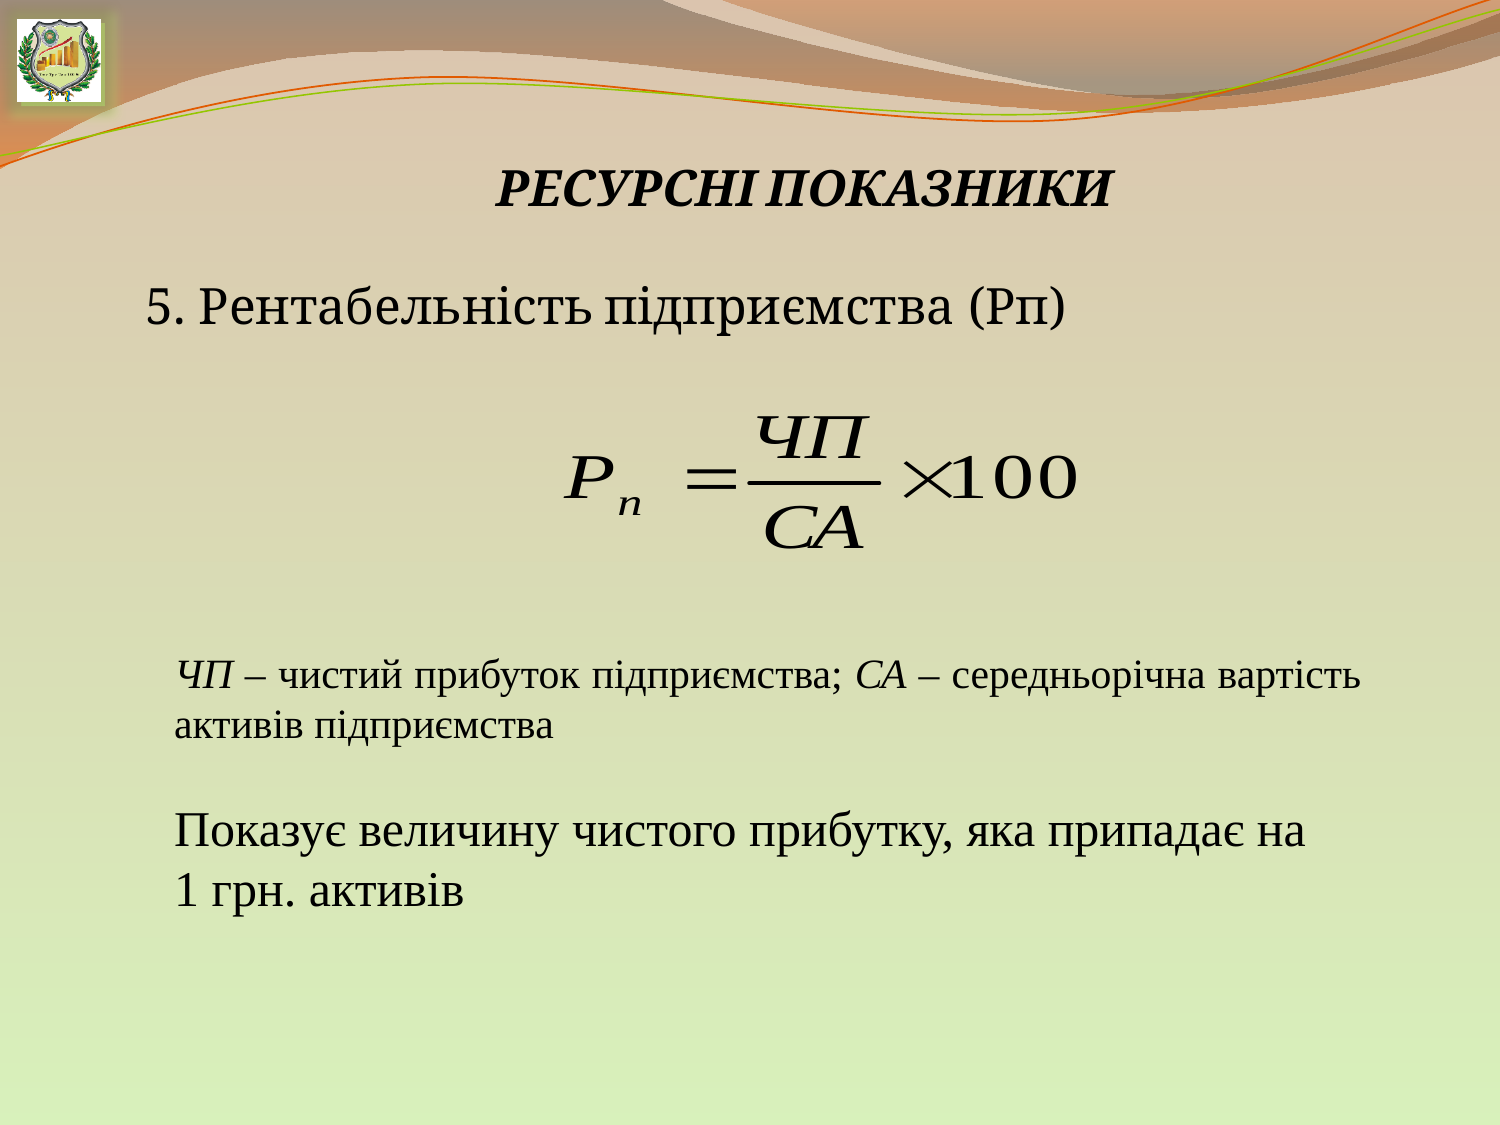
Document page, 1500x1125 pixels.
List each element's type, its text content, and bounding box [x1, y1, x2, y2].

text_box ЧП – чистий прибуток підприємства; СА – середньорічна вартість активів підприємства Показує величину чистого прибутку, яка припадає на 1 грн. активів [159, 639, 1376, 924]
picture [17, 18, 101, 102]
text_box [546, 396, 1093, 563]
text_box 5. Рентабельність підприємства (Рп) [130, 267, 1091, 342]
text_box РЕСУРСНІ ПОКАЗНИКИ [481, 148, 1128, 224]
